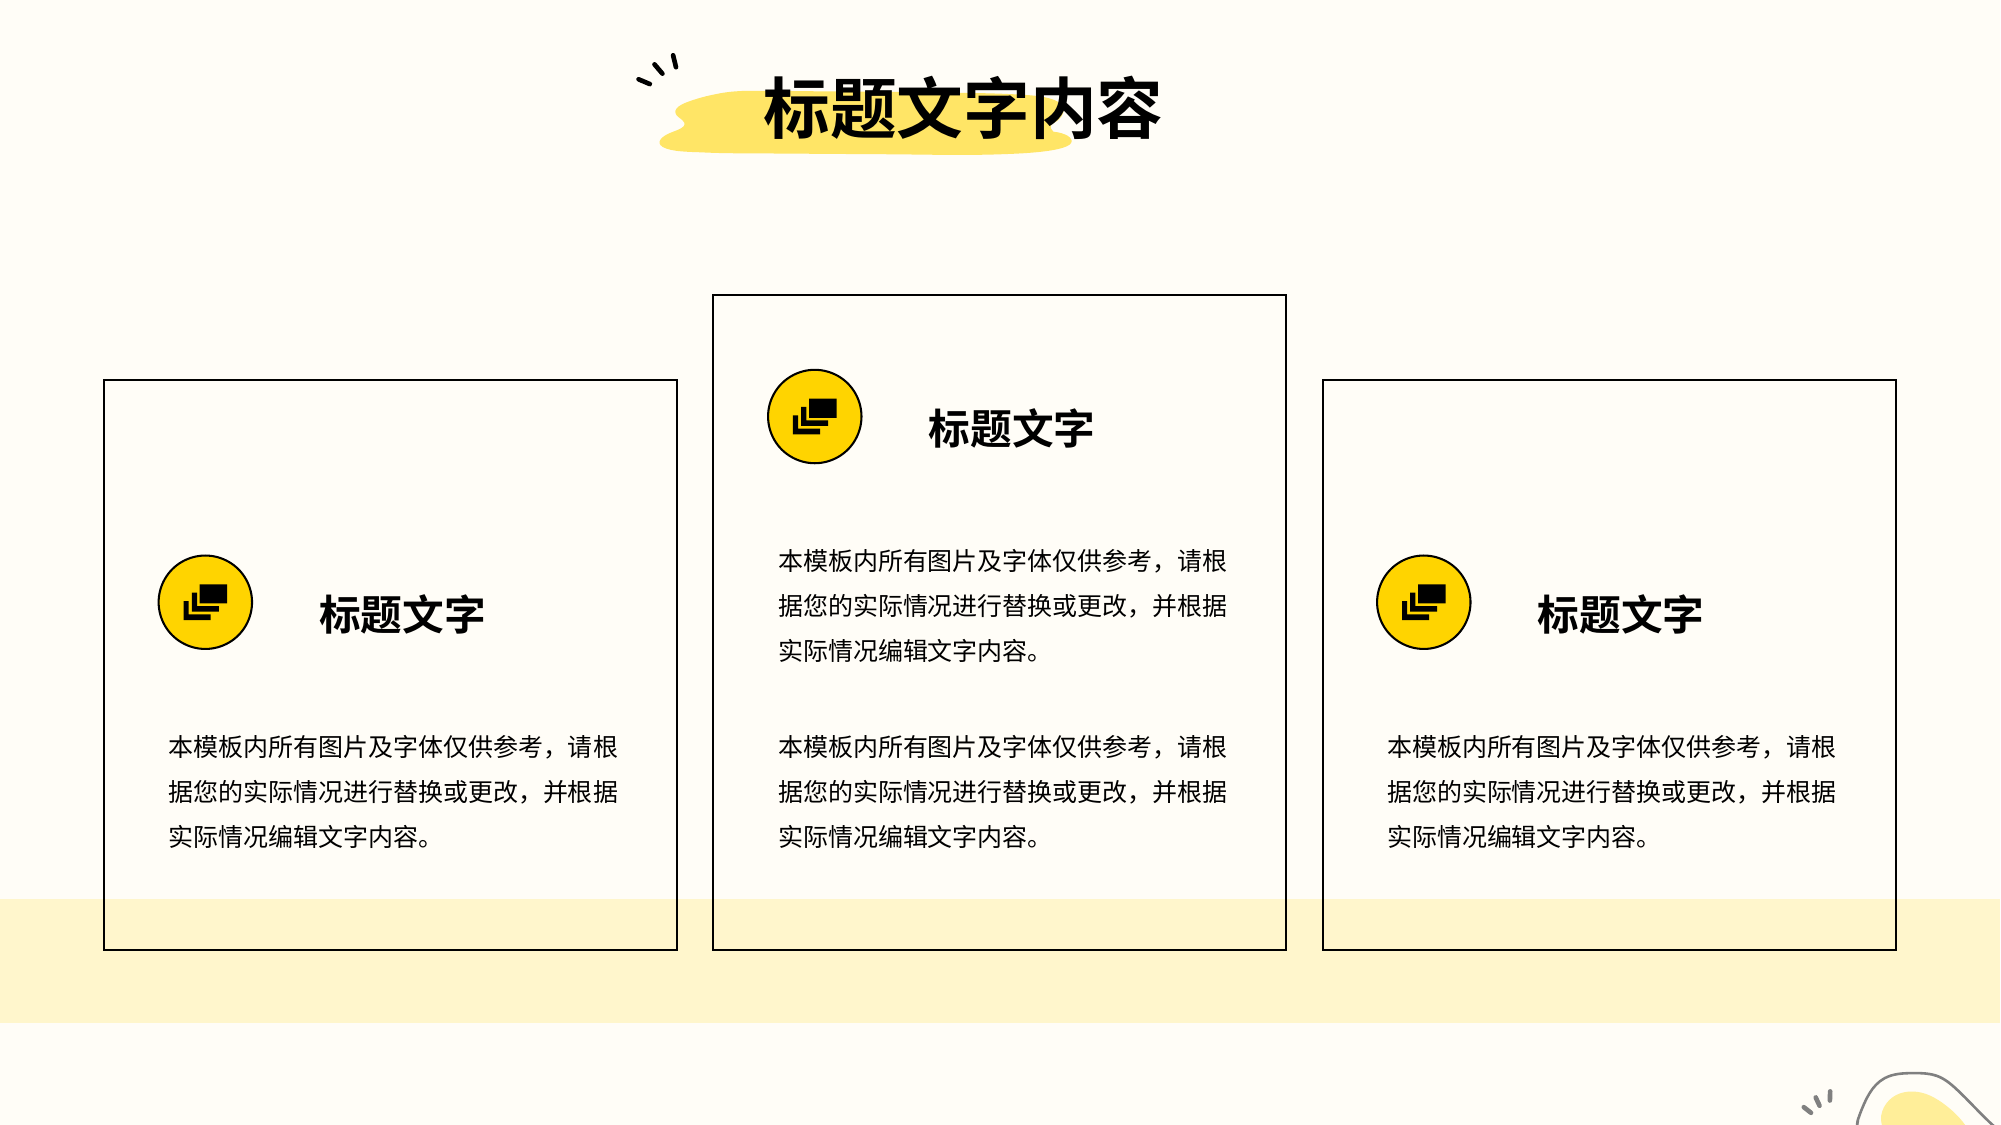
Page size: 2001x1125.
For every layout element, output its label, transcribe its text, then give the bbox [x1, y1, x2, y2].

text_box [665, 148, 1062, 155]
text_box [768, 369, 862, 464]
text_box [712, 294, 1287, 951]
text_box 标题文字内容 [650, 67, 1277, 148]
text_box 本模板内所有图片及字体仅供参考，请根据您的实际情况进行替换或更改，并根据实际情况编辑文字内容。 [158, 711, 651, 857]
text_box [103, 379, 678, 951]
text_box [641, 54, 678, 83]
text_box 本模板内所有图片及字体仅供参考，请根据您的实际情况进行替换或更改，并根据实际情况编辑文字内容。 [768, 525, 1260, 671]
text_box 标题文字 [1494, 580, 1748, 646]
text_box [0, 898, 2000, 1024]
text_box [1377, 555, 1471, 649]
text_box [158, 555, 253, 649]
text_box 标题文字 [885, 395, 1139, 460]
text_box 本模板内所有图片及字体仅供参考，请根据您的实际情况进行替换或更改，并根据实际情况编辑文字内容。 [1377, 711, 1869, 857]
text_box 标题文字 [276, 580, 530, 646]
text_box [1322, 379, 1897, 951]
text_box 本模板内所有图片及字体仅供参考，请根据您的实际情况进行替换或更改，并根据实际情况编辑文字内容。 [768, 711, 1260, 857]
